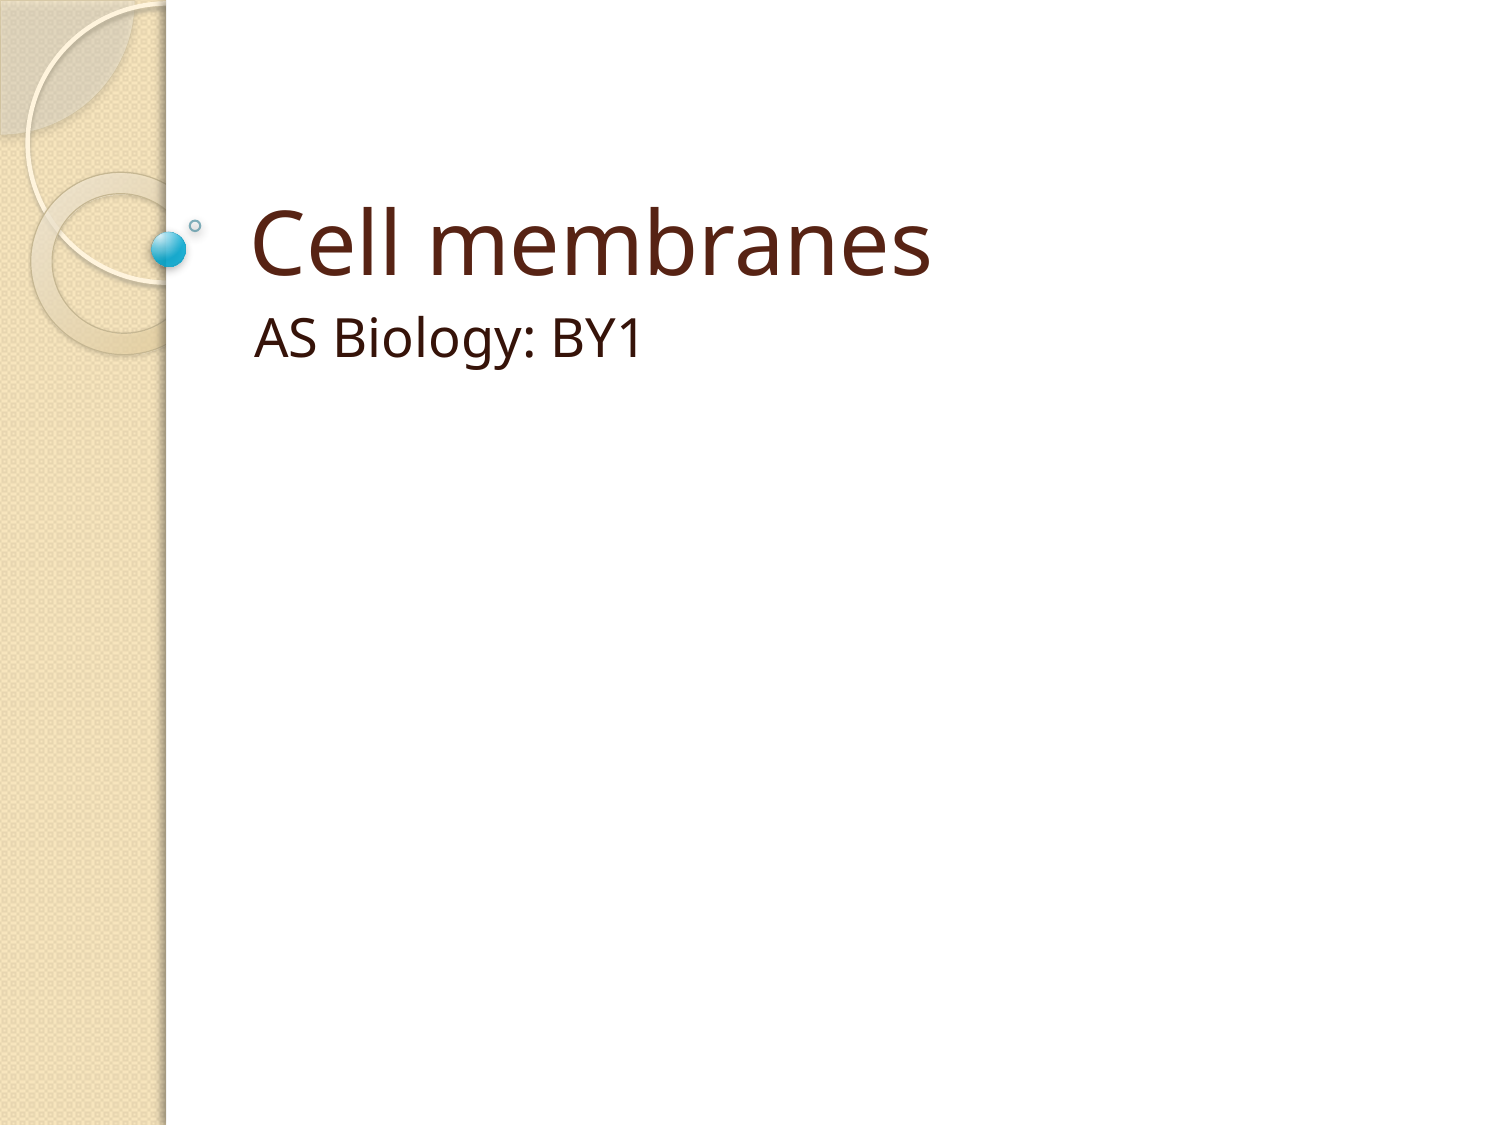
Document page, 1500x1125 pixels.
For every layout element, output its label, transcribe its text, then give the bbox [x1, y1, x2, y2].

title Cell membranes [234, 59, 1450, 301]
subtitle AS Biology: BY1 [234, 303, 1450, 591]
